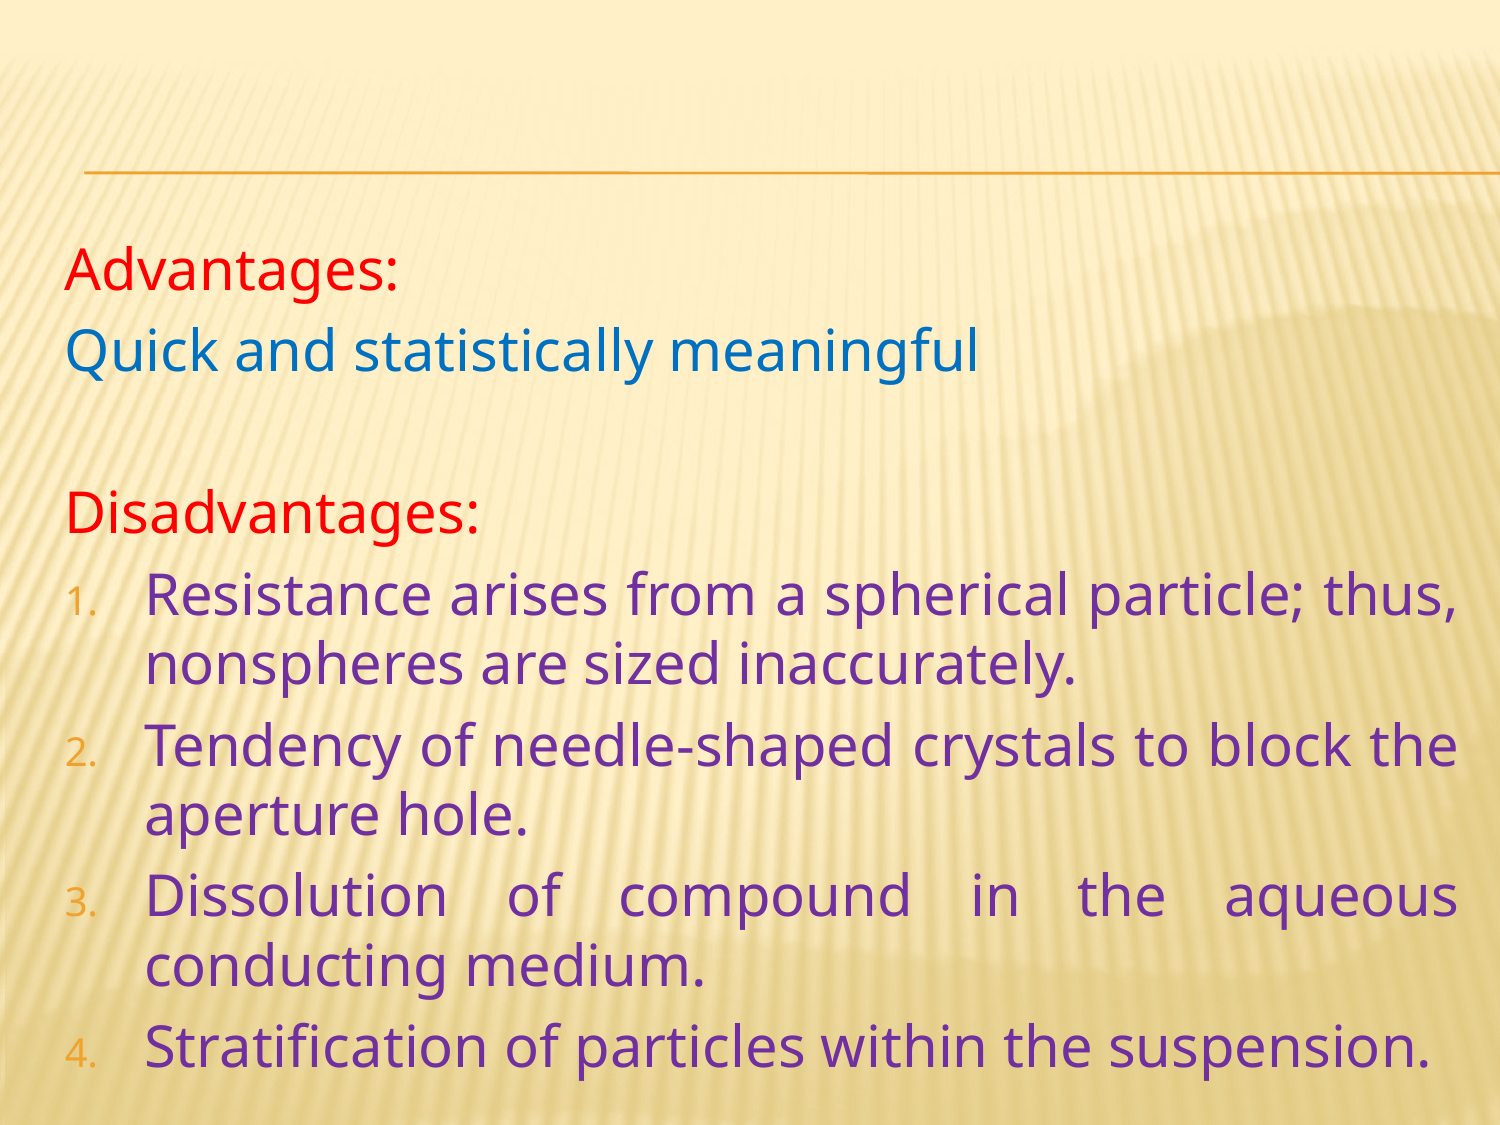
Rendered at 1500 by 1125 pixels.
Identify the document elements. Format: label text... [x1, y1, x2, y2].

list Advantages: Quick and statistically meaningful Disadvantages: Resistance arises from a spherical particle; thus, nonspheres are sized inaccurately. Tendency of needle-shaped crystals to block the aperture hole. Dissolution of compound in the aqueous conducting medium. Stratification of particles within the suspension. [50, 224, 1475, 1100]
